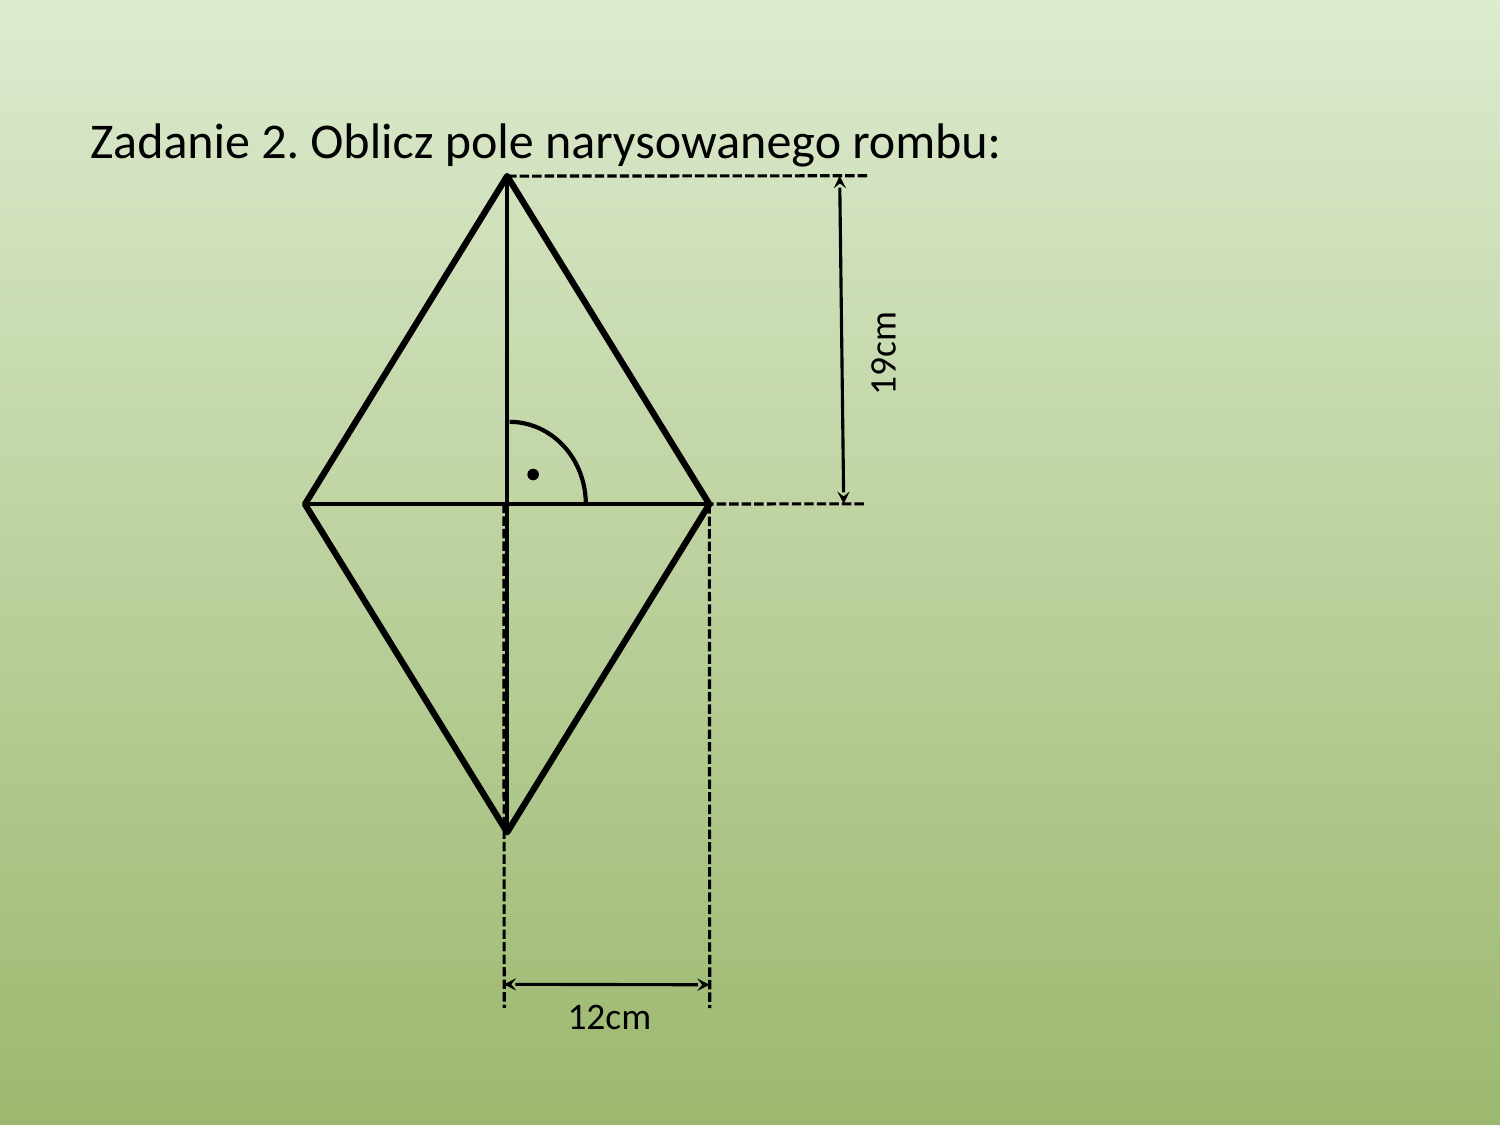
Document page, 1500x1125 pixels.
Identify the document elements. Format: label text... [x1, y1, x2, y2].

title Zadanie 2. Oblicz pole narysowanego rombu: [75, 45, 1425, 233]
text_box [173, 306, 1043, 914]
